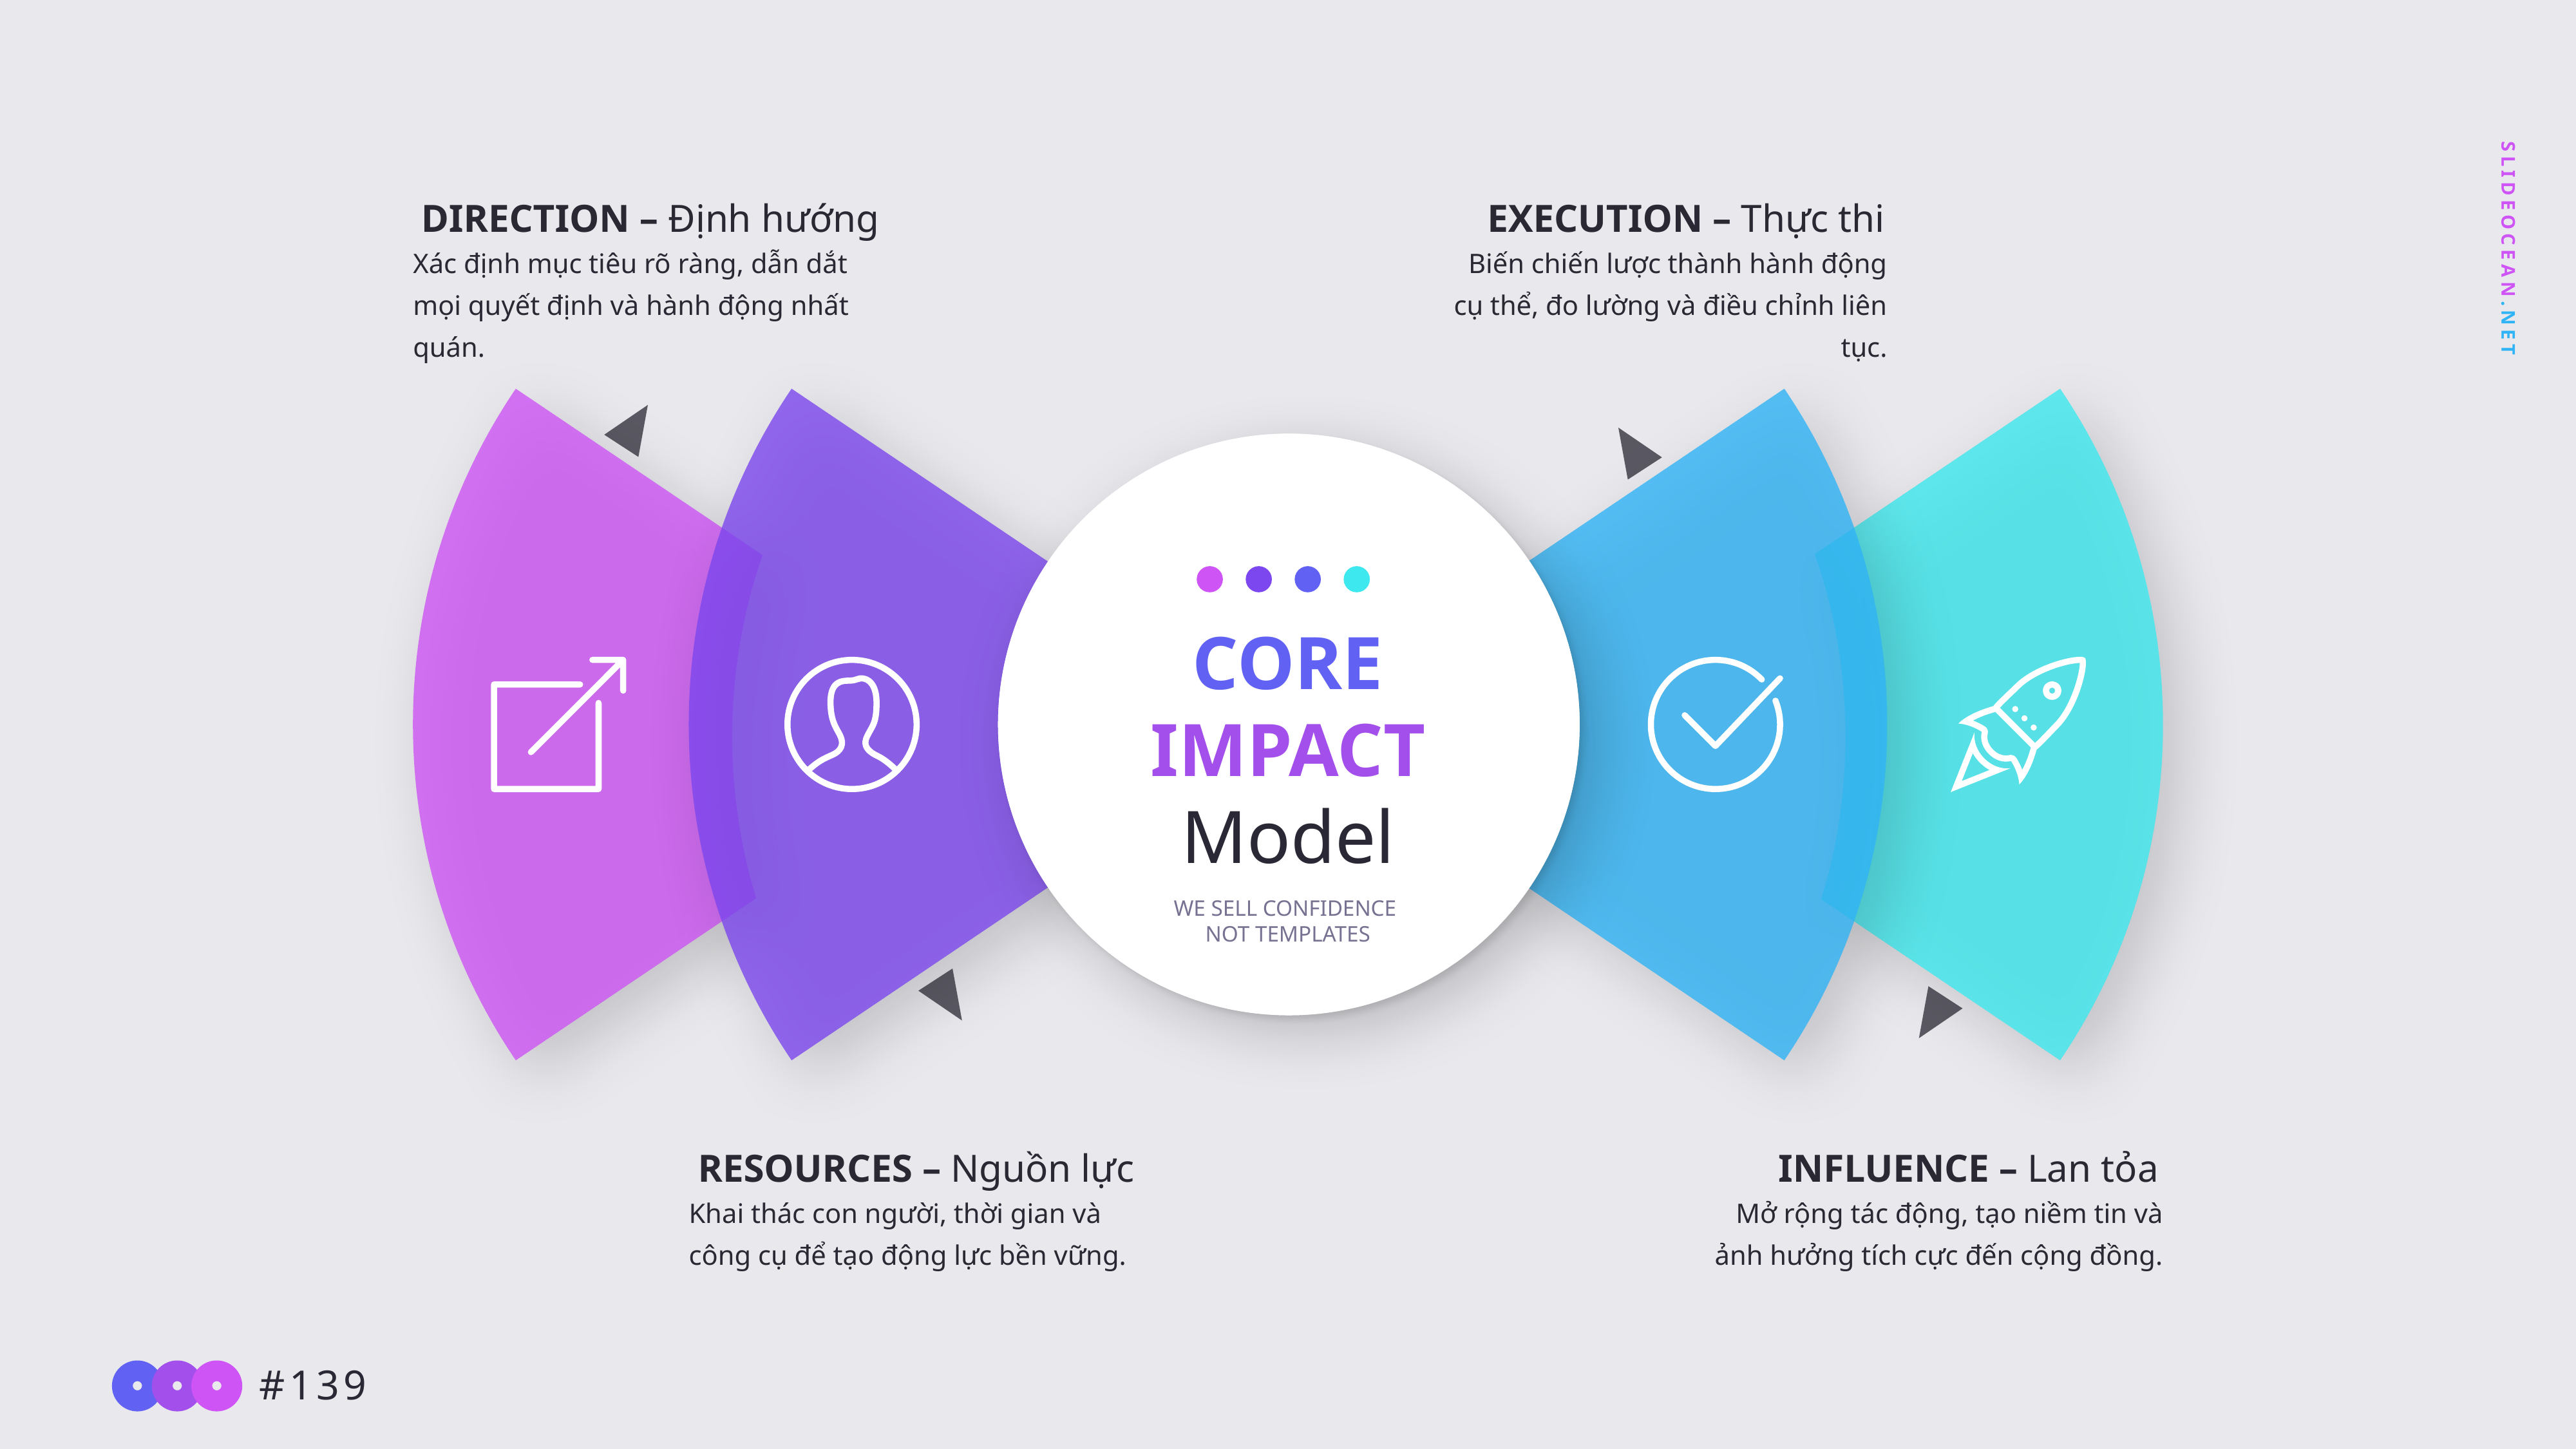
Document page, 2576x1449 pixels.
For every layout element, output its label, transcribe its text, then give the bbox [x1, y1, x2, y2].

text_box CORE IMPACT Model [1141, 612, 1435, 883]
text_box [1558, 387, 1888, 1062]
text_box [916, 967, 964, 1023]
text_box [997, 432, 1581, 1017]
text_box [1647, 656, 1783, 793]
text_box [688, 1122, 1144, 1276]
text_box [784, 656, 920, 793]
text_box #139 [259, 1359, 435, 1408]
text_box [491, 681, 602, 793]
text_box [1244, 565, 1273, 594]
text_box [1293, 565, 1322, 594]
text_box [412, 173, 888, 368]
text_box [687, 387, 1044, 1062]
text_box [1432, 173, 1888, 327]
text_box [412, 387, 715, 1062]
text_box [1958, 656, 2086, 785]
text_box WE SELL CONFIDENCE NOT TEMPLATES [1164, 890, 1412, 951]
text_box [1616, 425, 1664, 482]
text_box [527, 656, 627, 755]
text_box [1195, 565, 1224, 594]
text_box [602, 402, 650, 459]
text_box [1951, 732, 2011, 793]
text_box [1342, 565, 1371, 594]
text_box [1917, 984, 1965, 1041]
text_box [1708, 1122, 2164, 1276]
text_box [1890, 387, 2164, 1062]
